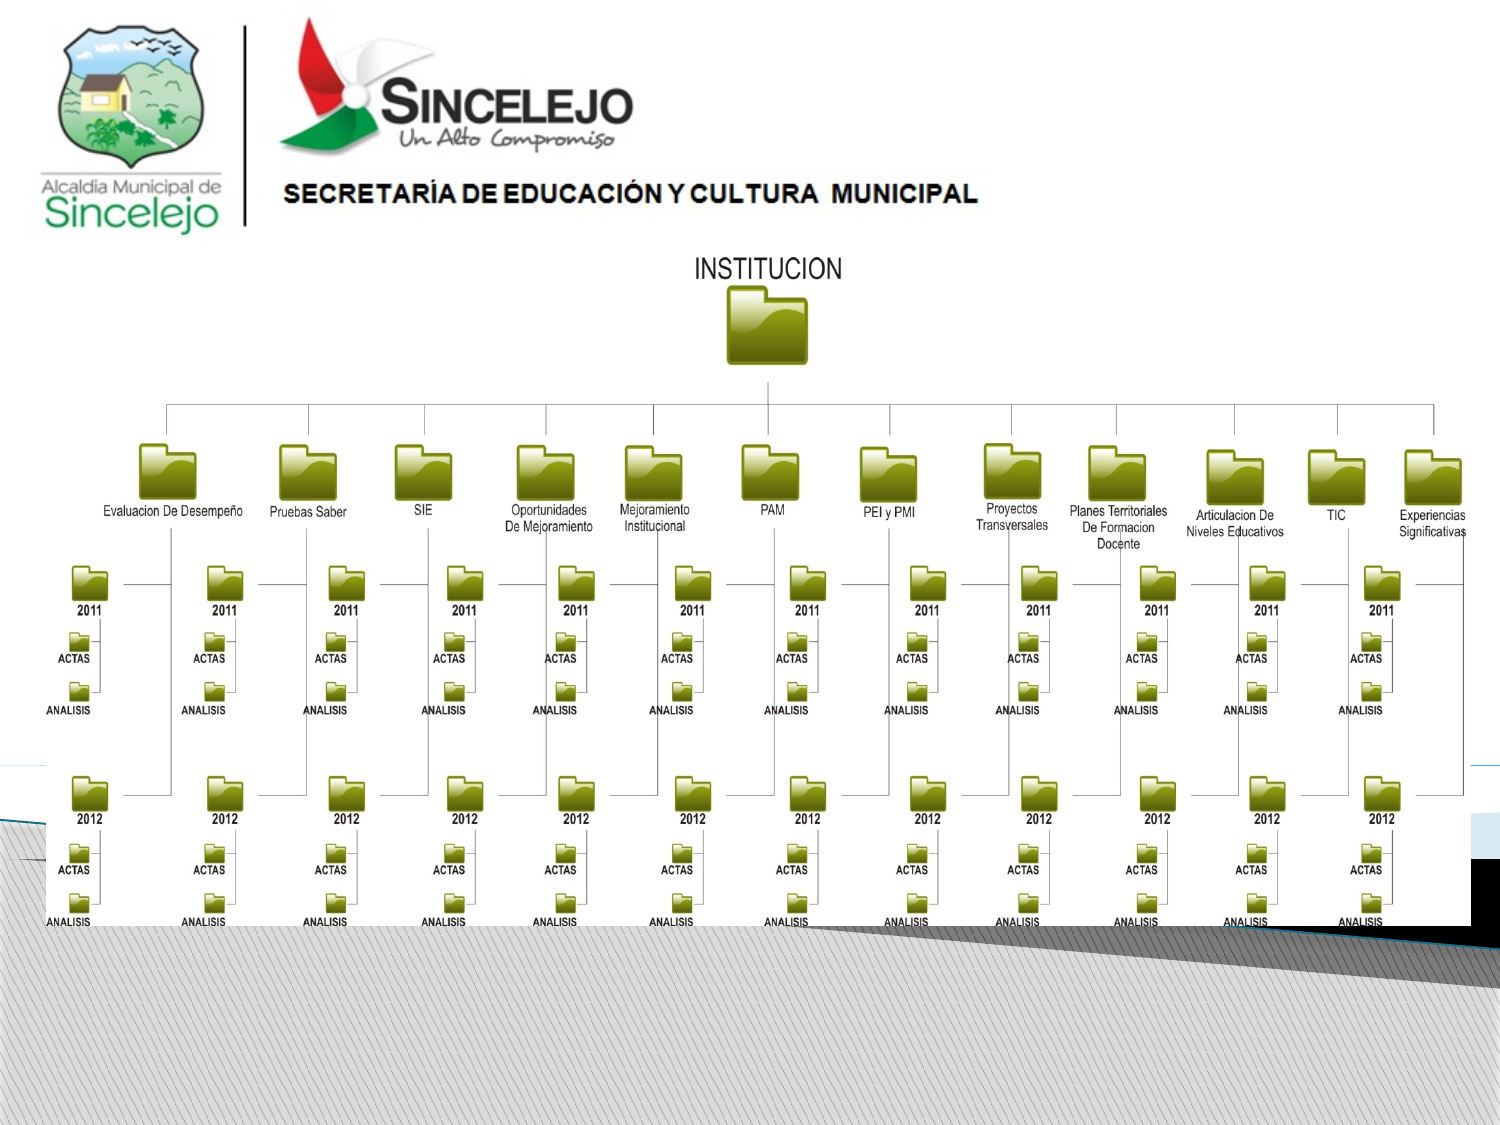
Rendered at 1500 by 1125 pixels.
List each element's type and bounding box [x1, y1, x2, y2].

picture [1, 4, 1031, 253]
picture [0, 256, 1500, 989]
